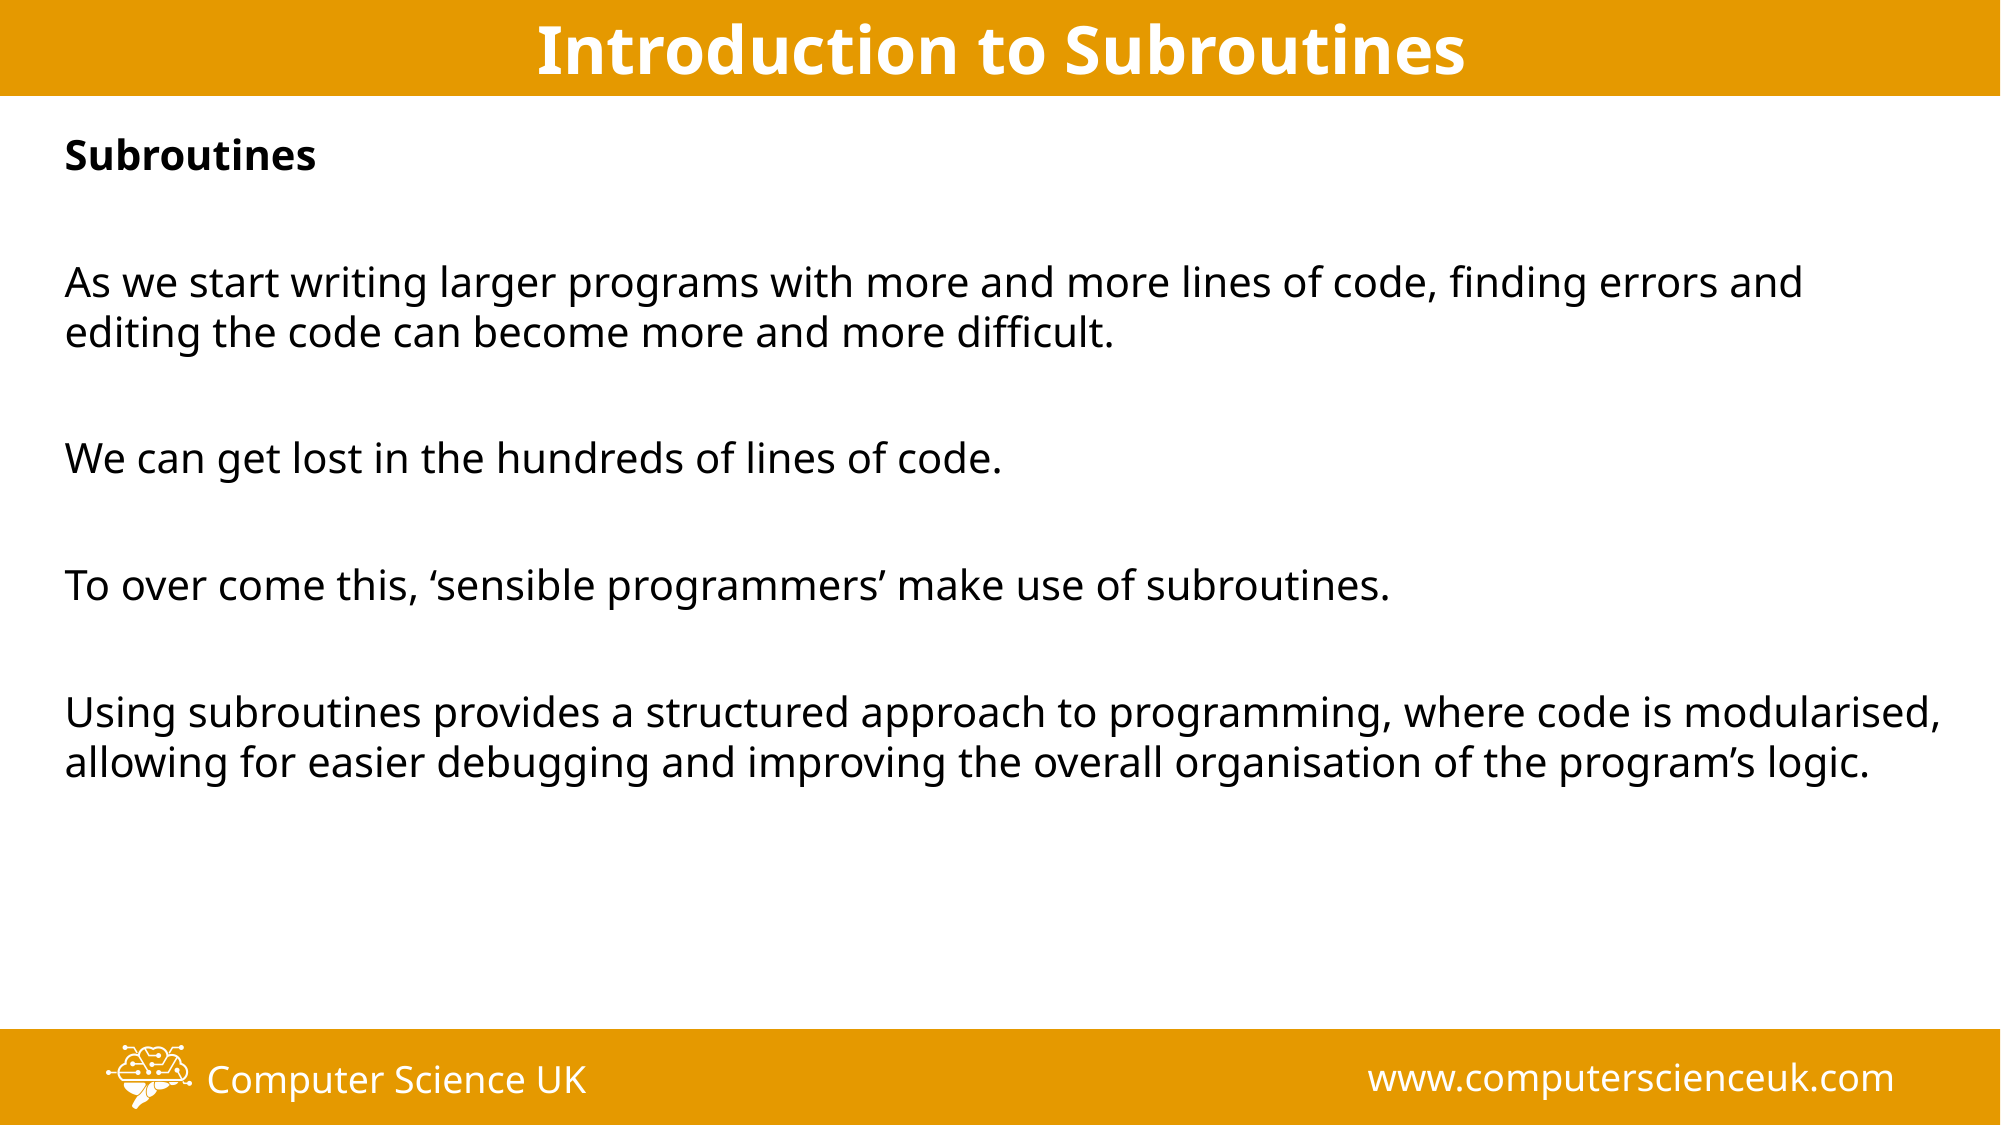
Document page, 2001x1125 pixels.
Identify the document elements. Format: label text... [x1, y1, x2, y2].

title Introduction to Subroutines [45, 0, 1960, 96]
picture [106, 1045, 192, 1109]
list Subroutines As we start writing larger programs with more and more lines of code, finding errors and editing the code can become more and more difficult. We can get lost in the hundreds of lines of code. To over come this, ‘sensible programmers’ make use of subroutines. Using subroutines provides a structured approach to programming, where code is modularised, allowing for easier debugging and improving the overall organisation of the program’s logic. [45, 121, 1960, 1011]
